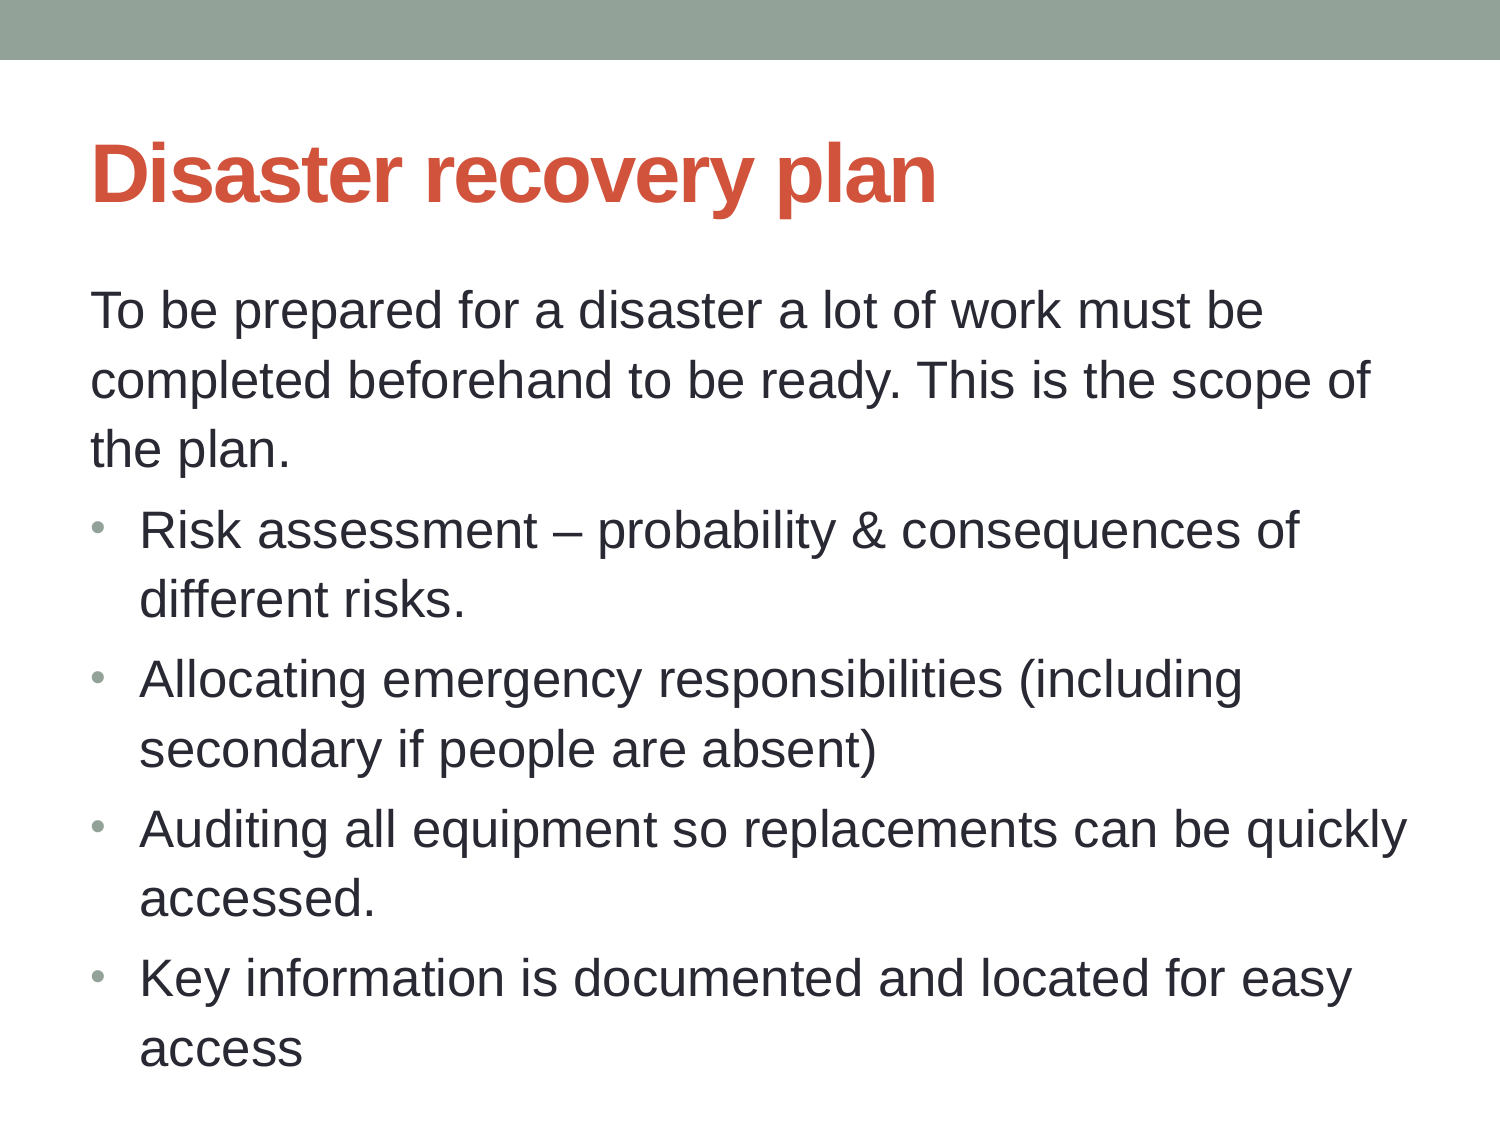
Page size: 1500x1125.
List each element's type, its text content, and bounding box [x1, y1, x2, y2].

list To be prepared for a disaster a lot of work must be completed beforehand to be ready. This is the scope of the plan. Risk assessment – probability & consequences of different risks. Allocating emergency responsibilities (including secondary if people are absent) Auditing all equipment so replacements can be quickly accessed. Key information is documented and located for easy access [75, 262, 1425, 1094]
title Disaster recovery plan [75, 87, 1425, 250]
